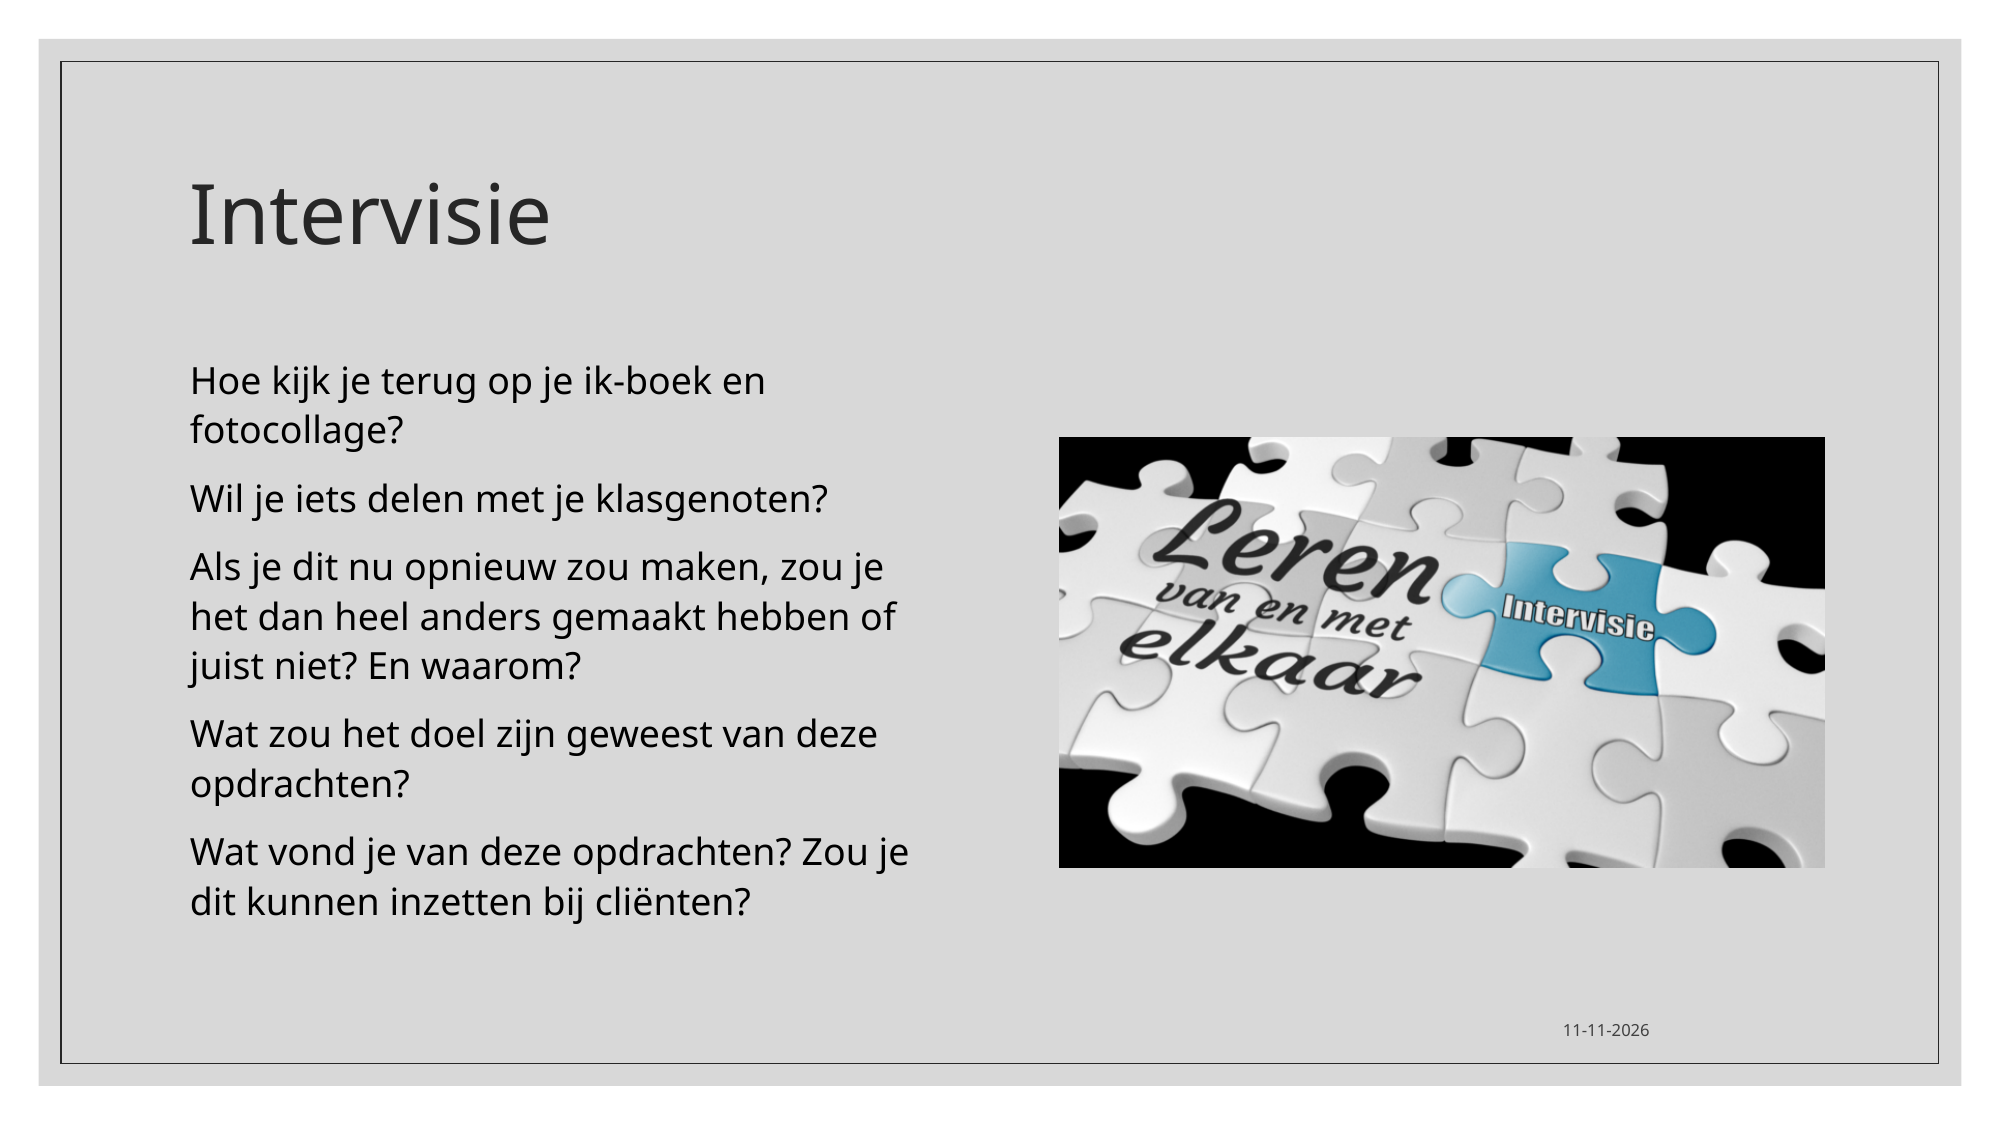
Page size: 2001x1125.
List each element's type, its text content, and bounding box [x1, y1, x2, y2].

picture [1059, 437, 1825, 868]
title Intervisie [174, 105, 1825, 331]
list Hoe kijk je terug op je ik-boek en fotocollage? Wil je iets delen met je klasgenoten? Als je dit nu opnieuw zou maken, zou je het dan heel anders gemaakt hebben of juist niet? En waarom? Wat zou het doel zijn geweest van deze opdrachten? Wat vond je van deze opdrachten? Zou je dit kunnen inzetten bij cliënten? [174, 345, 940, 960]
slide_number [1190, 990, 1665, 1050]
